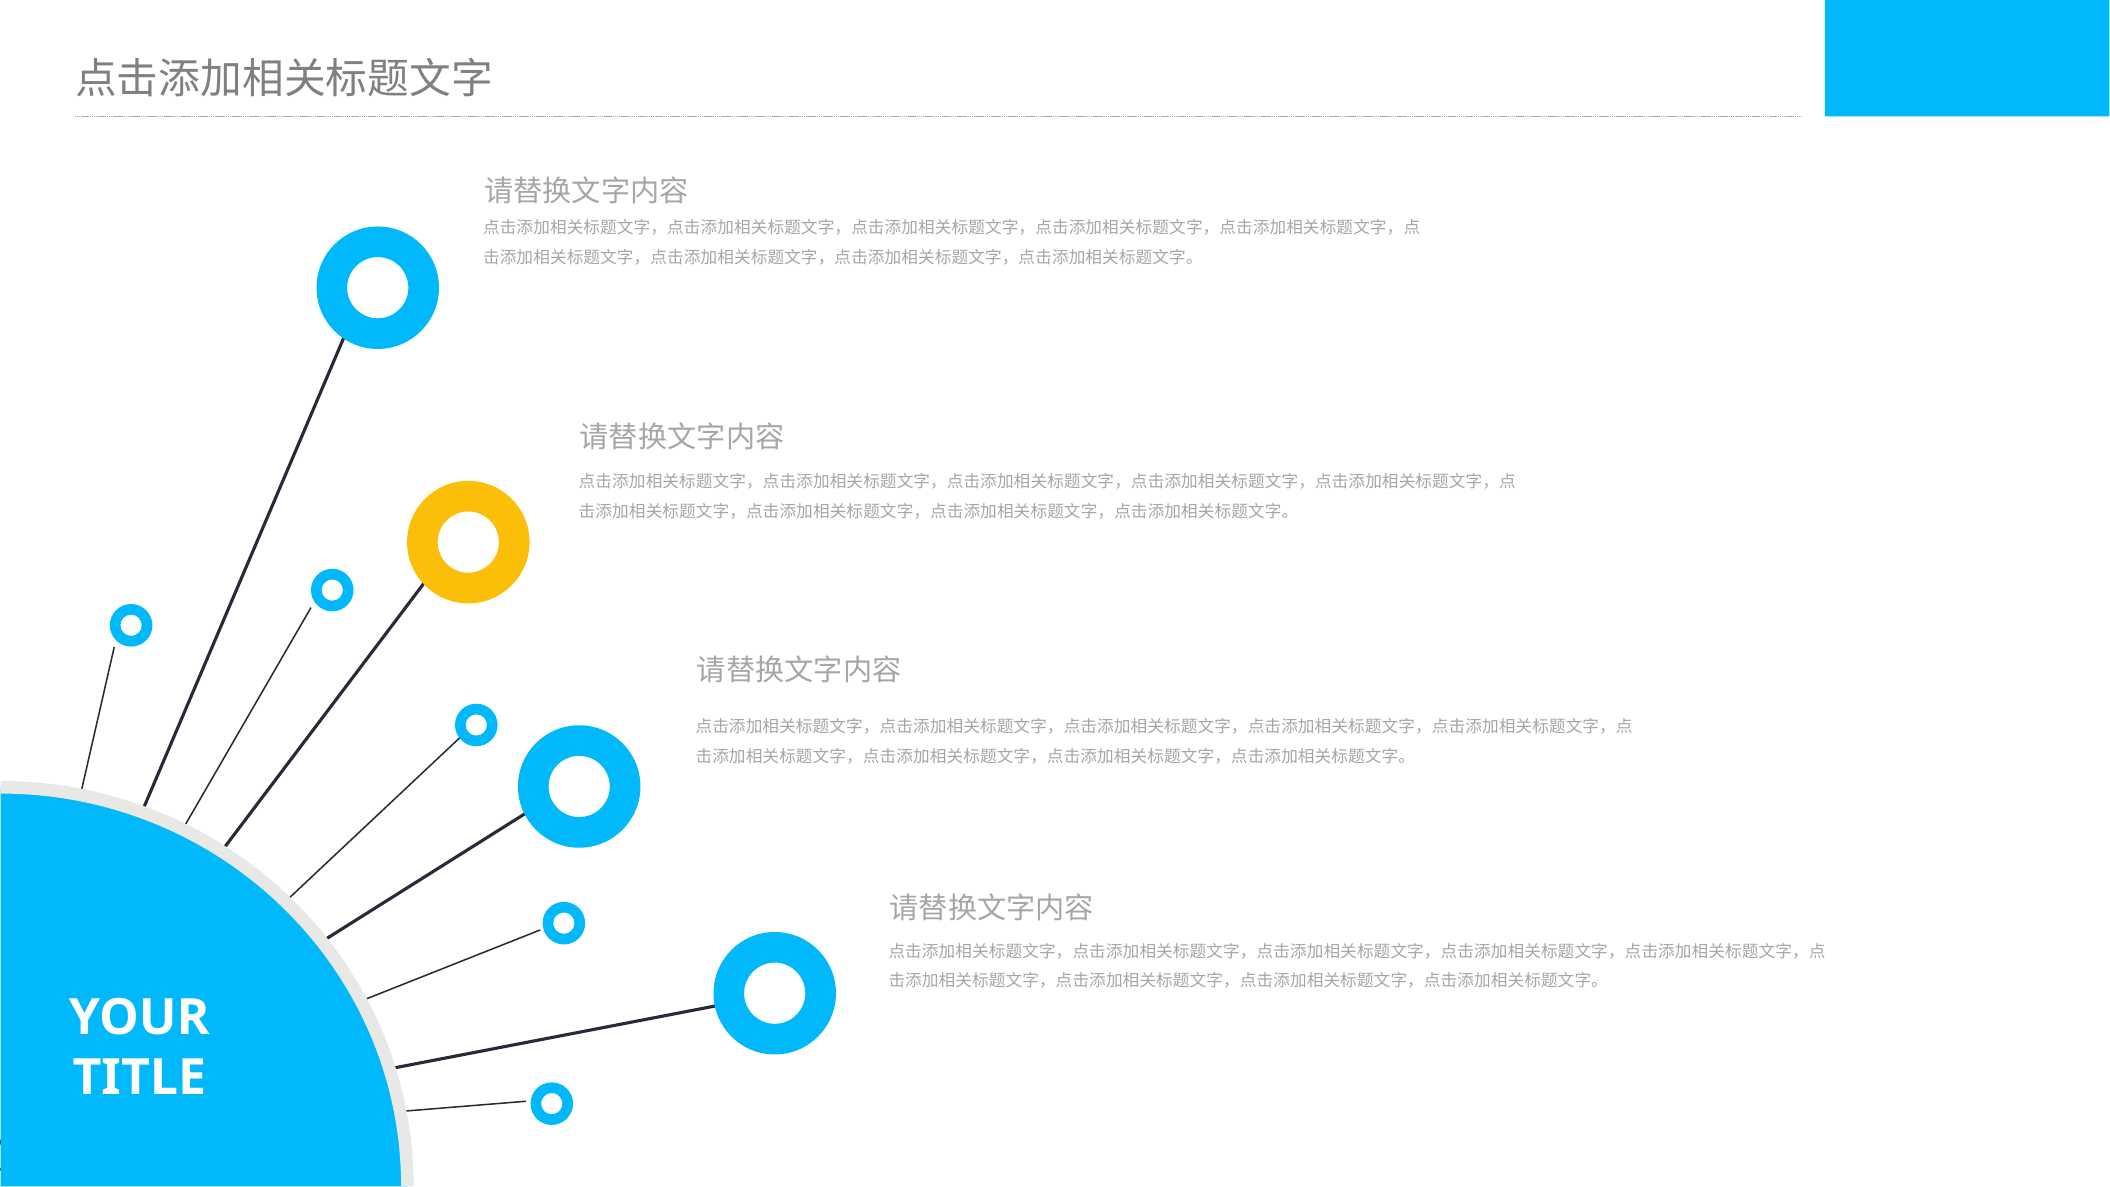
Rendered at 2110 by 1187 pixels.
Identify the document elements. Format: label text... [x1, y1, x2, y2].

text_box 点击添加相关标题文字，点击添加相关标题文字，点击添加相关标题文字，点击添加相关标题文字，点击添加相关标题文字，点击添加相关标题文字，点击添加相关标题文字，点击添加相关标题文字，点击添加相关标题文字。 [873, 922, 1850, 998]
text_box [316, 226, 440, 326]
text_box 点击添加相关标题文字 [59, 44, 563, 107]
text_box 请替换文字内容 [873, 874, 1273, 933]
text_box 点击添加相关标题文字，点击添加相关标题文字，点击添加相关标题文字，点击添加相关标题文字，点击添加相关标题文字，点击添加相关标题文字，点击添加相关标题文字，点击添加相关标题文字，点击添加相关标题文字。 [722, 453, 1540, 529]
text_box 点击添加相关标题文字，点击添加相关标题文字，点击添加相关标题文字，点击添加相关标题文字，点击添加相关标题文字，点击添加相关标题文字，点击添加相关标题文字，点击添加相关标题文字，点击添加相关标题文字。 [722, 698, 1658, 773]
text_box 请替换文字内容 [722, 403, 963, 462]
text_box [0, 326, 722, 1176]
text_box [0, 787, 408, 1187]
text_box [722, 932, 836, 1055]
text_box 请替换文字内容 [722, 642, 1080, 694]
text_box 请替换文字内容 [468, 157, 867, 216]
text_box 点击添加相关标题文字，点击添加相关标题文字，点击添加相关标题文字，点击添加相关标题文字，点击添加相关标题文字，点击添加相关标题文字，点击添加相关标题文字，点击添加相关标题文字，点击添加相关标题文字。 [468, 199, 1445, 274]
